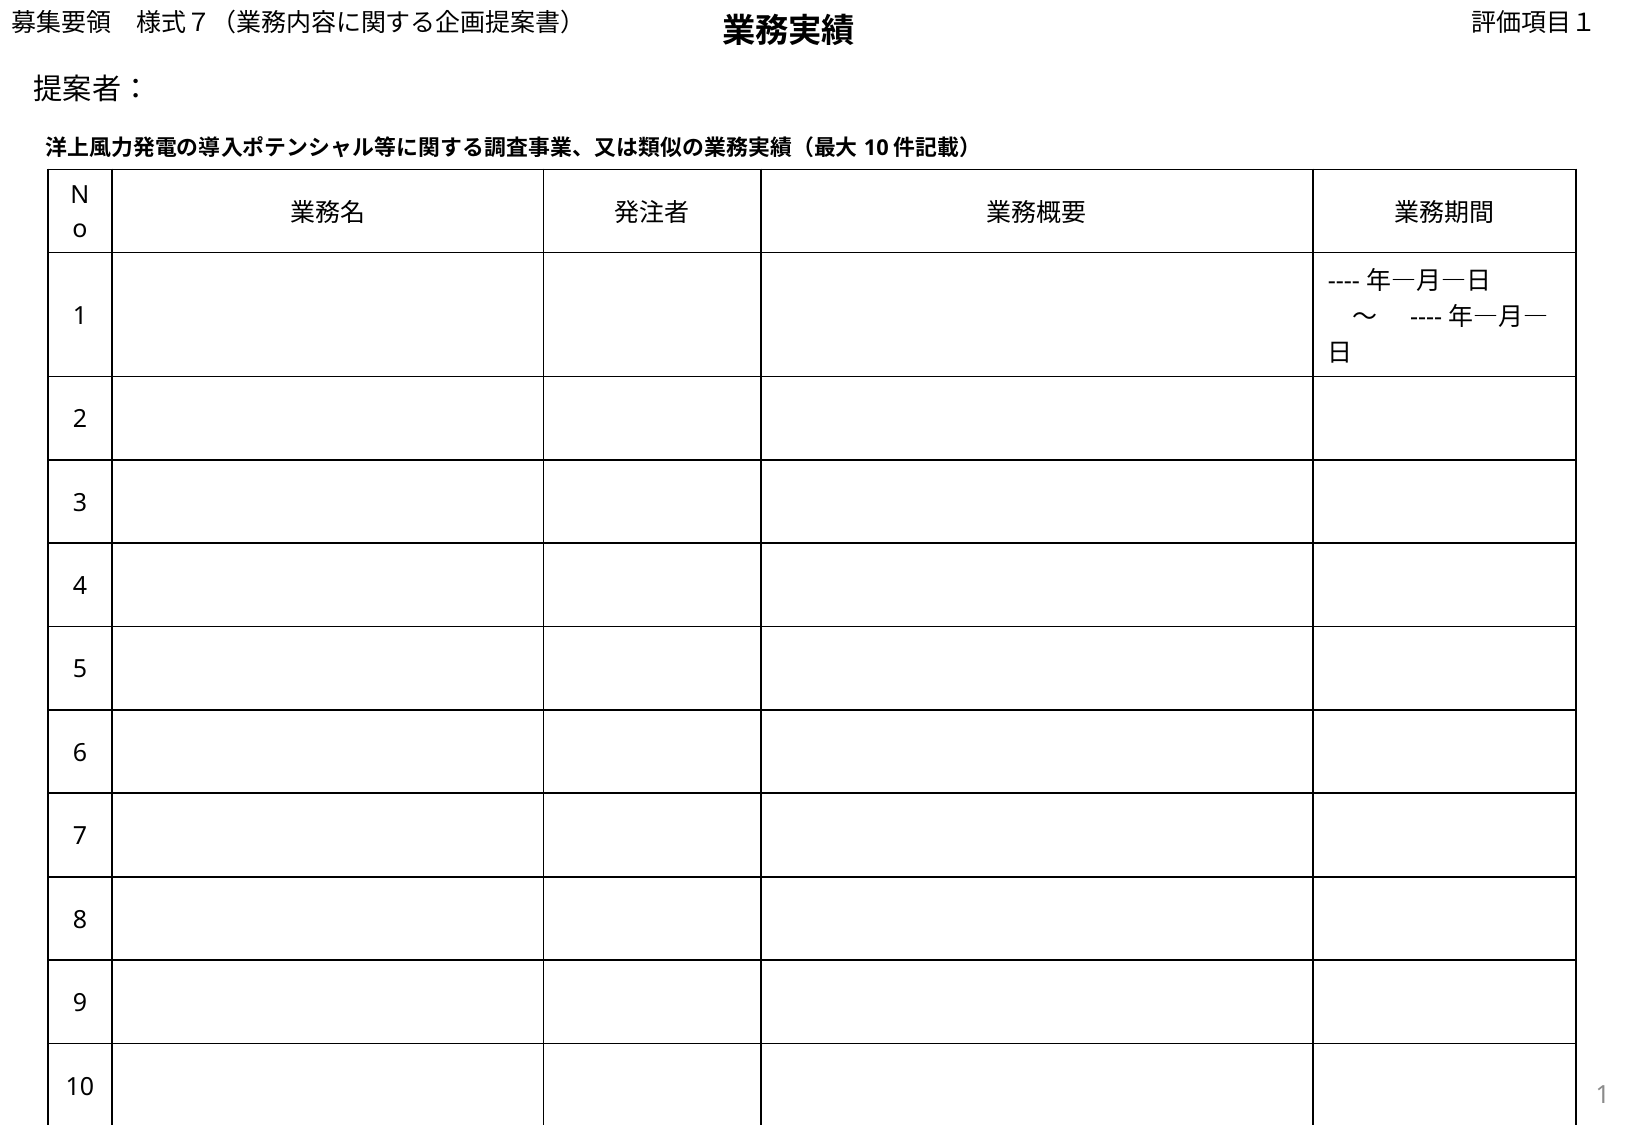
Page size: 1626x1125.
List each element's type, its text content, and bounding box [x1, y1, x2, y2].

table_cell 5 [49, 627, 111, 709]
table_header No [49, 170, 111, 252]
table_cell [544, 544, 760, 626]
table_cell [762, 794, 1312, 876]
slide_number 1 [1259, 1065, 1625, 1125]
table_cell [113, 253, 543, 376]
table_header 業務期間 [1314, 170, 1575, 252]
table_cell [762, 1044, 1312, 1125]
table_cell [544, 377, 760, 459]
table_cell [113, 627, 543, 709]
table_header 業務概要 [762, 170, 1312, 252]
table_header 業務名 [113, 170, 543, 252]
table_cell [544, 253, 760, 376]
table_cell [762, 461, 1312, 542]
table_cell [113, 794, 543, 876]
table_cell [113, 961, 543, 1043]
subtitle 業務実績 [618, 0, 959, 65]
table_cell [113, 544, 543, 626]
table_cell [1314, 627, 1575, 709]
table_header 発注者 [544, 170, 760, 252]
table_cell [1314, 878, 1575, 959]
table_cell 8 [49, 878, 111, 959]
table_cell [113, 377, 543, 459]
table_cell [544, 878, 760, 959]
table_cell 7 [49, 794, 111, 876]
table_cell 4 [49, 544, 111, 626]
table_cell [762, 627, 1312, 709]
table_cell [544, 627, 760, 709]
table_cell [544, 961, 760, 1043]
table_cell ----年—月—日 ～ ----年—月—日 [1314, 253, 1575, 376]
text_box 洋上風力発電の導入ポテンシャル等に関する調査事業、又は類似の業務実績（最大10件記載） [33, 125, 1056, 172]
table_cell [544, 461, 760, 542]
table_cell 1 [49, 253, 111, 376]
table_cell [1314, 461, 1575, 542]
table_cell [1314, 794, 1575, 876]
table_cell [762, 711, 1312, 792]
table_cell [1314, 711, 1575, 792]
table_cell 2 [49, 377, 111, 459]
table_cell [544, 711, 760, 792]
table_cell [762, 377, 1312, 459]
text_box 募集要領 様式７（業務内容に関する企画提案書） [0, 0, 600, 47]
table_cell 6 [49, 711, 111, 792]
table_cell [762, 544, 1312, 626]
table_cell [113, 711, 543, 792]
table_cell [1314, 961, 1575, 1043]
table_cell [113, 461, 543, 542]
text_box 評価項目１ [1443, 0, 1625, 47]
table_cell [544, 1044, 760, 1125]
table_cell [544, 794, 760, 876]
table_cell [762, 253, 1312, 376]
table_cell [762, 878, 1312, 959]
text_box 提案者： [18, 63, 528, 113]
table_cell [113, 1044, 543, 1125]
table_cell [113, 878, 543, 959]
table_cell 9 [49, 961, 111, 1043]
table_cell 3 [49, 461, 111, 542]
table_cell [762, 961, 1312, 1043]
table_cell [1314, 377, 1575, 459]
table_cell [1314, 1044, 1575, 1065]
table_cell [1314, 544, 1575, 626]
table_cell 10 [49, 1044, 111, 1125]
